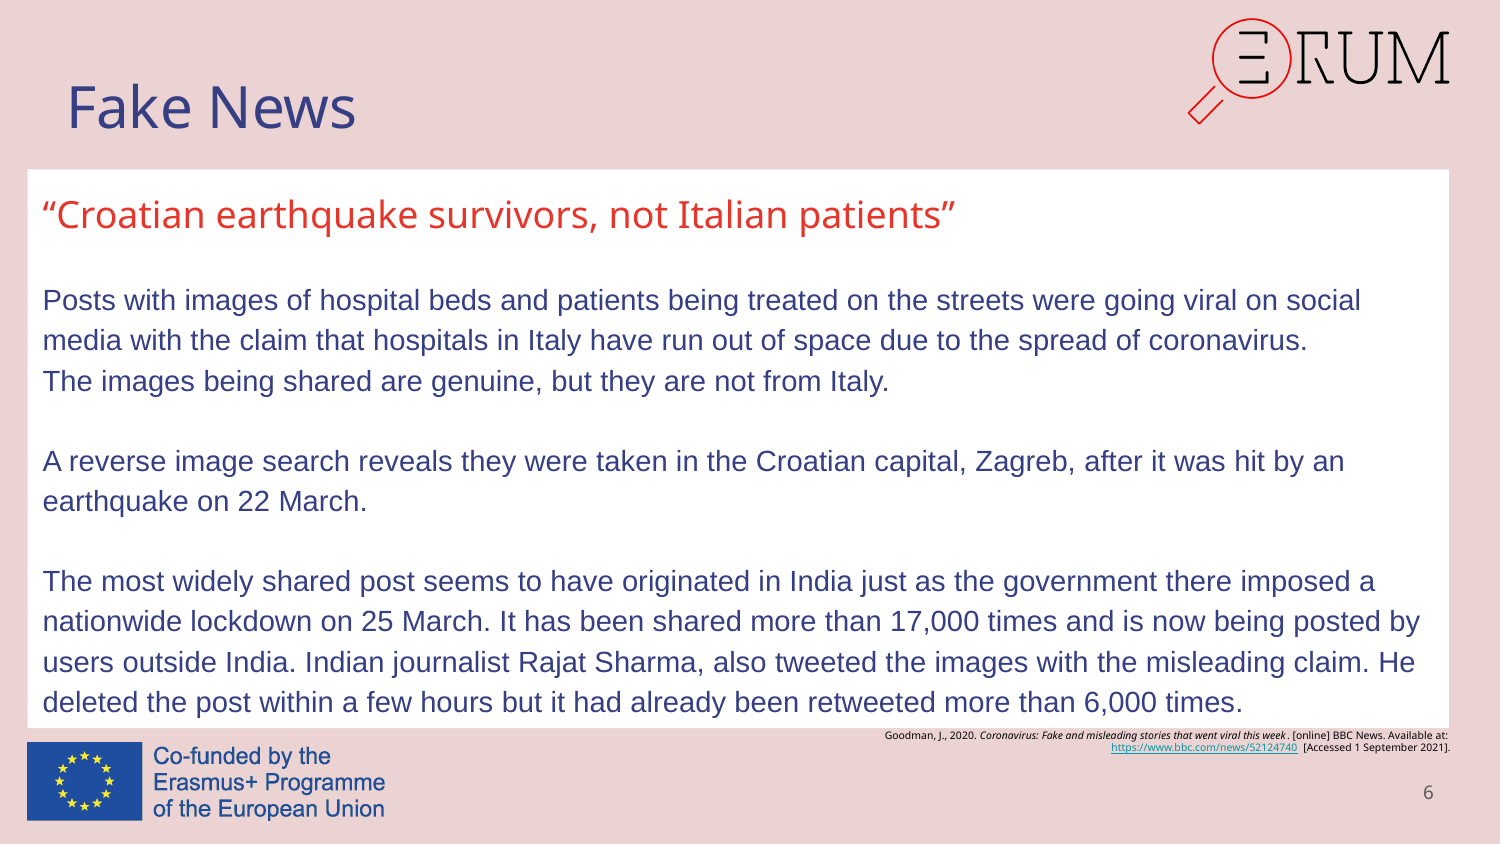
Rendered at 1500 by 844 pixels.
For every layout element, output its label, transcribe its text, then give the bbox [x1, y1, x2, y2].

list “Croatian earthquake survivors, not Italian patients” Posts with images of hospital beds and patients being treated on the streets were going viral on social media with the claim that hospitals in Italy have run out of space due to the spread of coronavirus. The images being shared are genuine, but they are not from Italy. A reverse image search reveals they were taken in the Croatian capital, Zagreb, after it was hit by an earthquake on 22 March. The most widely shared post seems to have originated in India just as the government there imposed a nationwide lockdown on 25 March. It has been shared more than 17,000 times and is now being posted by users outside India. Indian journalist Rajat Sharma, also tweeted the images with the misleading claim. He deleted the post within a few hours but it had already been retweeted more than 6,000 times. [27, 169, 1449, 729]
text_box Goodman, J., 2020. Coronavirus: Fake and misleading stories that went viral this week. [online] BBC News. Available at: https://www.bbc.com/news/52124740 [Accessed 1 September 2021]. [800, 715, 1467, 770]
slide_number 6 [1358, 770, 1449, 826]
picture [27, 742, 385, 821]
picture [1136, 0, 1500, 137]
title Fake News [51, 55, 1168, 150]
